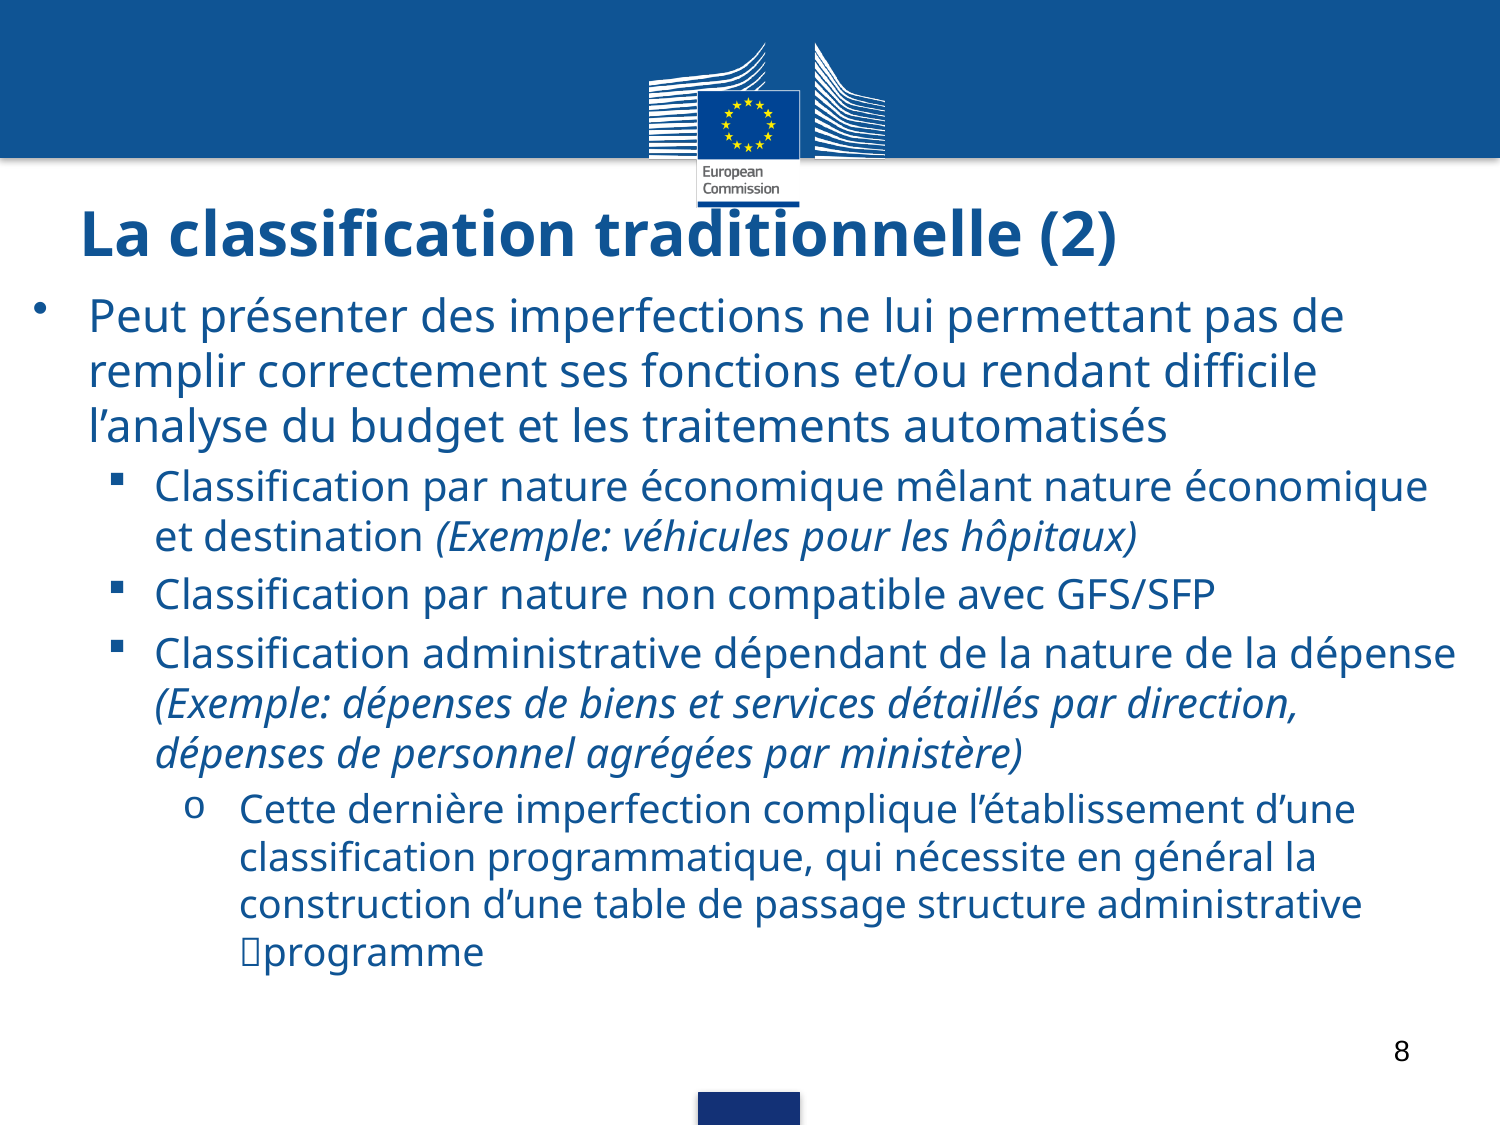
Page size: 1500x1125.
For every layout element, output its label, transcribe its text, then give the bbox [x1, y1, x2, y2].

title La classification traditionnelle (2) [64, 196, 1416, 268]
list Peut présenter des imperfections ne lui permettant pas de remplir correctement ses fonctions et/ou rendant difficile l’analyse du budget et les traitements automatisés Classification par nature économique mêlant nature économique et destination (Exemple: véhicules pour les hôpitaux) Classification par nature non compatible avec GFS/SFP Classification administrative dépendant de la nature de la dépense (Exemple: dépenses de biens et services détaillés par direction, dépenses de personnel agrégées par ministère) Cette dernière imperfection complique l’établissement d’une classification programmatique, qui nécessite en général la construction d’une table de passage structure administrative programme [17, 278, 1483, 988]
picture [649, 42, 885, 196]
slide_number 8 [1074, 1024, 1426, 1103]
